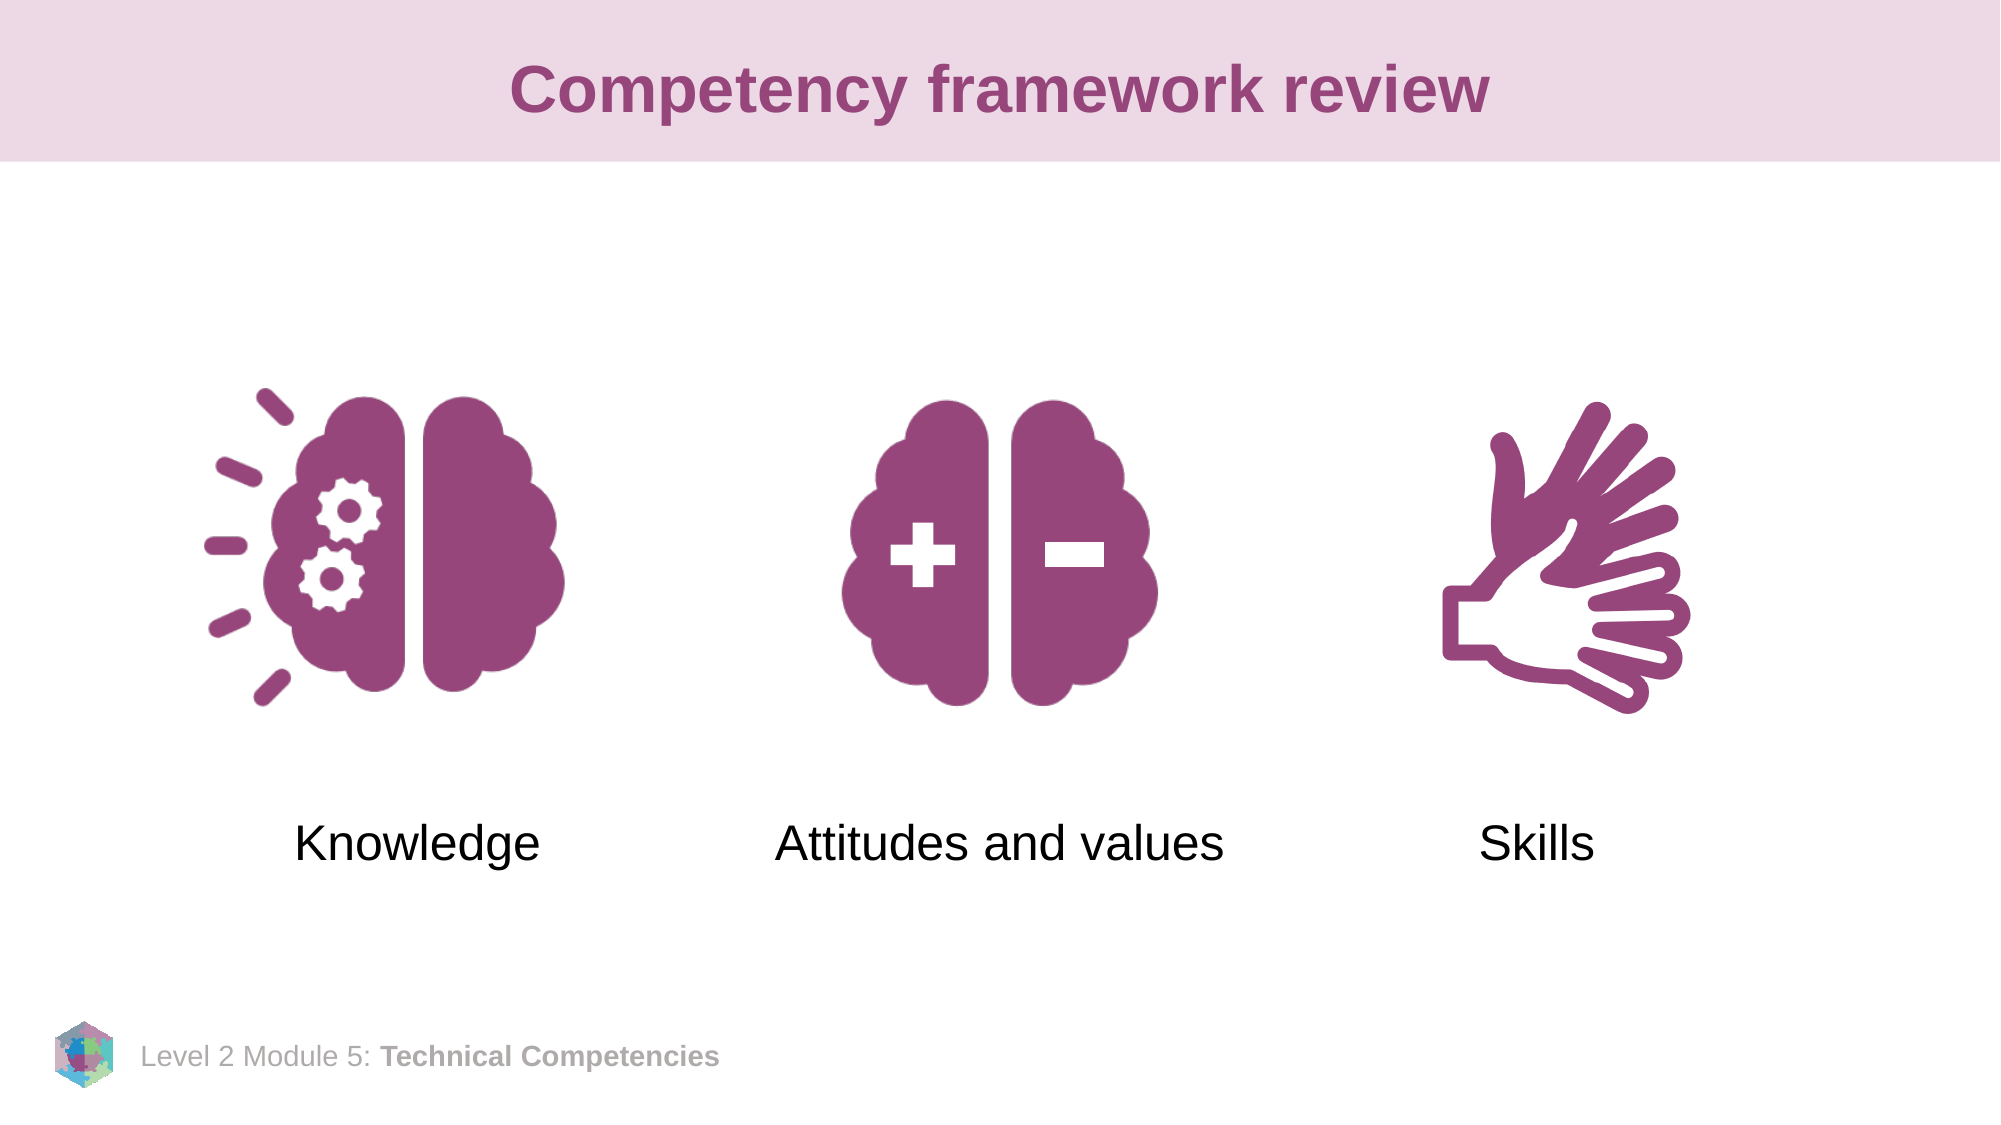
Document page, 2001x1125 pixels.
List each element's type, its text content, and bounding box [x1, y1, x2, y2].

title Competency framework review [137, 19, 1863, 163]
text_box Knowledge [279, 802, 556, 878]
picture [195, 329, 633, 767]
picture [55, 1021, 113, 1088]
text_box Attitudes and values [760, 802, 1240, 878]
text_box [771, 330, 1229, 784]
picture [1377, 368, 1755, 746]
text_box Skills [1413, 802, 1660, 878]
